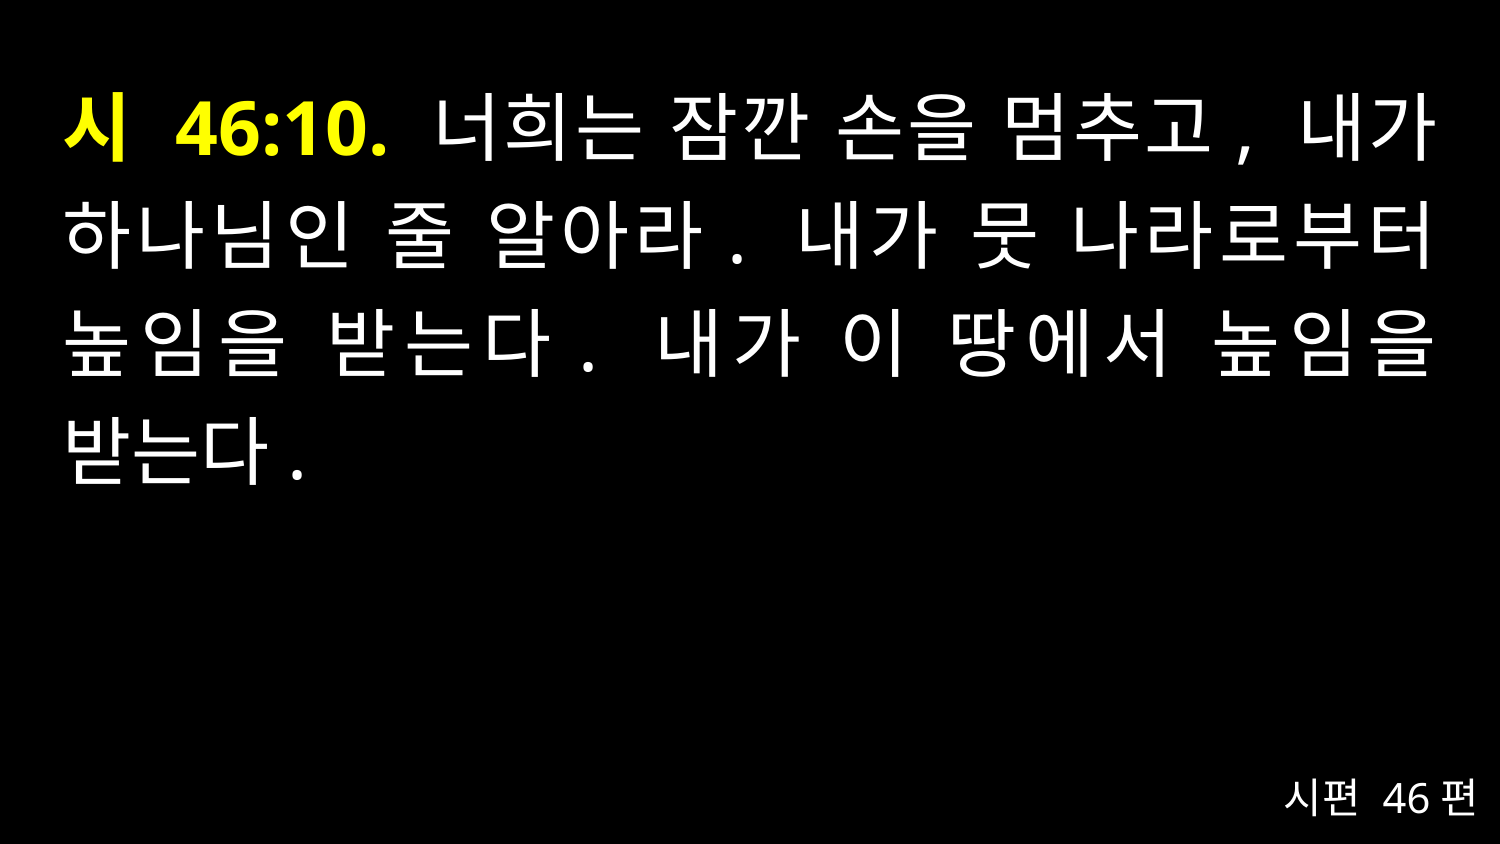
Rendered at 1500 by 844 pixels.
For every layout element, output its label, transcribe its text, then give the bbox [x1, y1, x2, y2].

title 시 46:10. 너희는 잠깐 손을 멈추고, 내가 하나님인 줄 알아라. 내가 뭇 나라로부터 높임을 받는다. 내가 이 땅에서 높임을 받는다. [0, 0, 1500, 844]
subtitle 시편 46편 [916, 770, 1500, 844]
